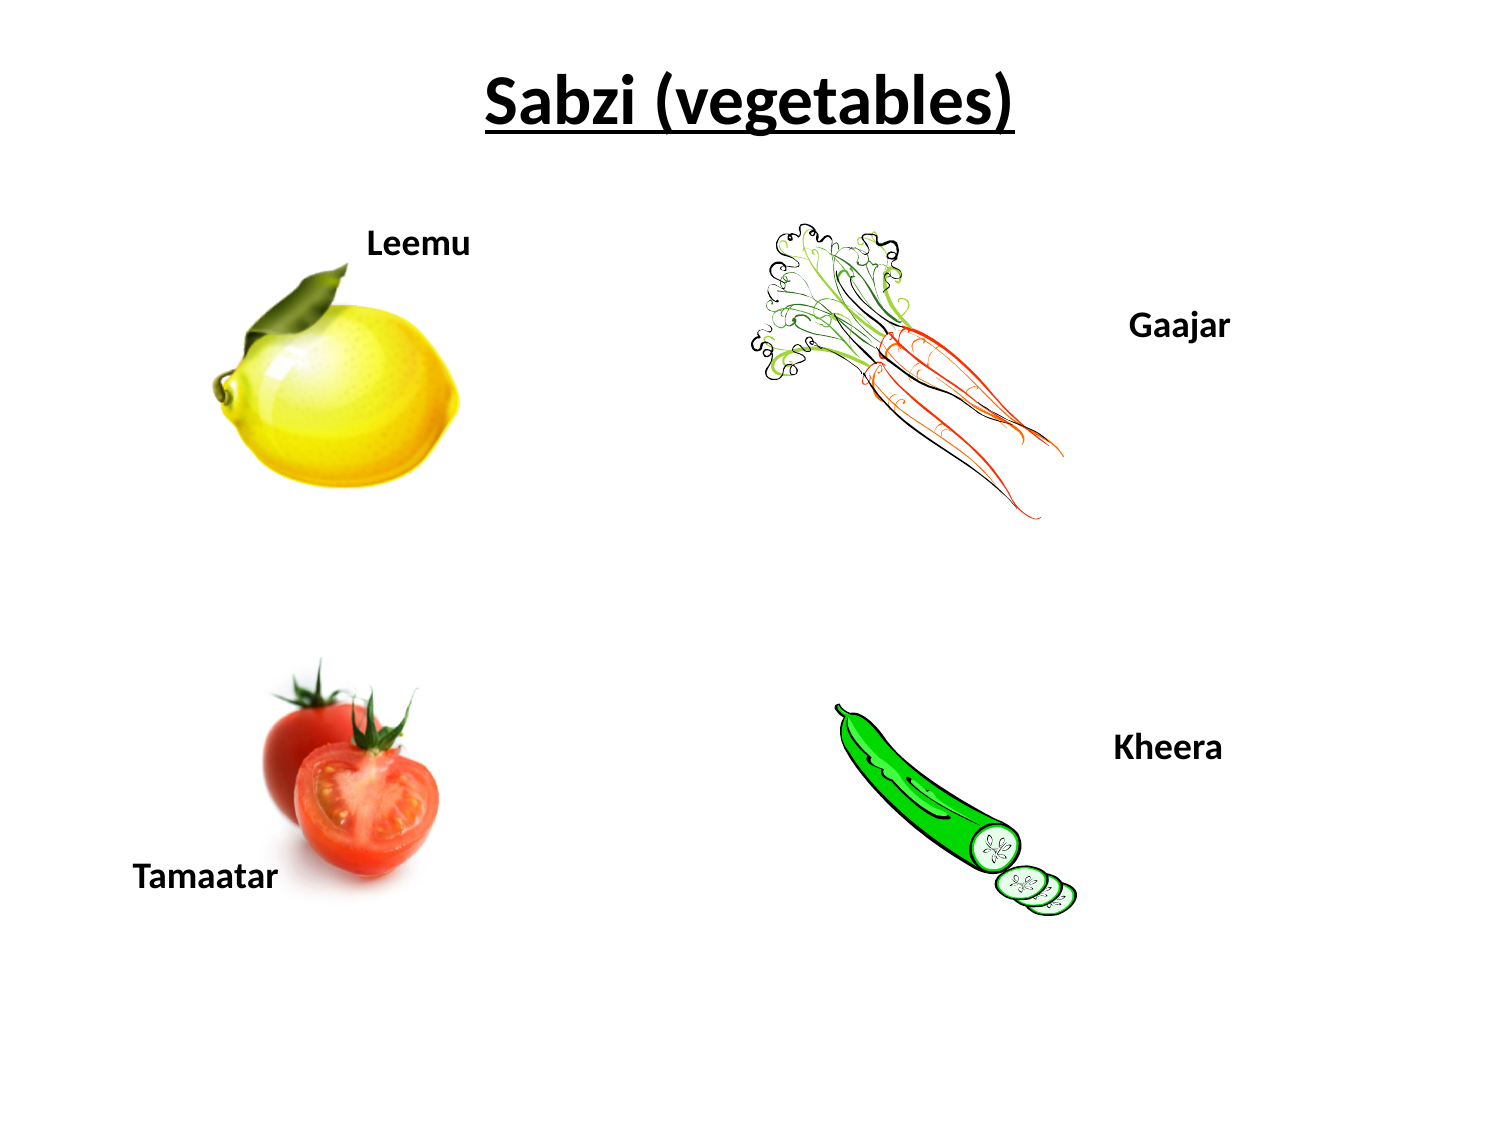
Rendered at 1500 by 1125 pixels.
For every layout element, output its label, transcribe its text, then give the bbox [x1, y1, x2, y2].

text_box Gaajar [1114, 292, 1247, 353]
title Sabzi (vegetables) [75, 45, 1425, 233]
text_box Tamaatar [117, 843, 240, 904]
picture [831, 702, 1082, 919]
picture [245, 597, 446, 926]
text_box Kheera [1090, 714, 1239, 775]
text_box Leemu [352, 210, 487, 271]
picture [749, 222, 1066, 521]
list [198, 257, 481, 540]
